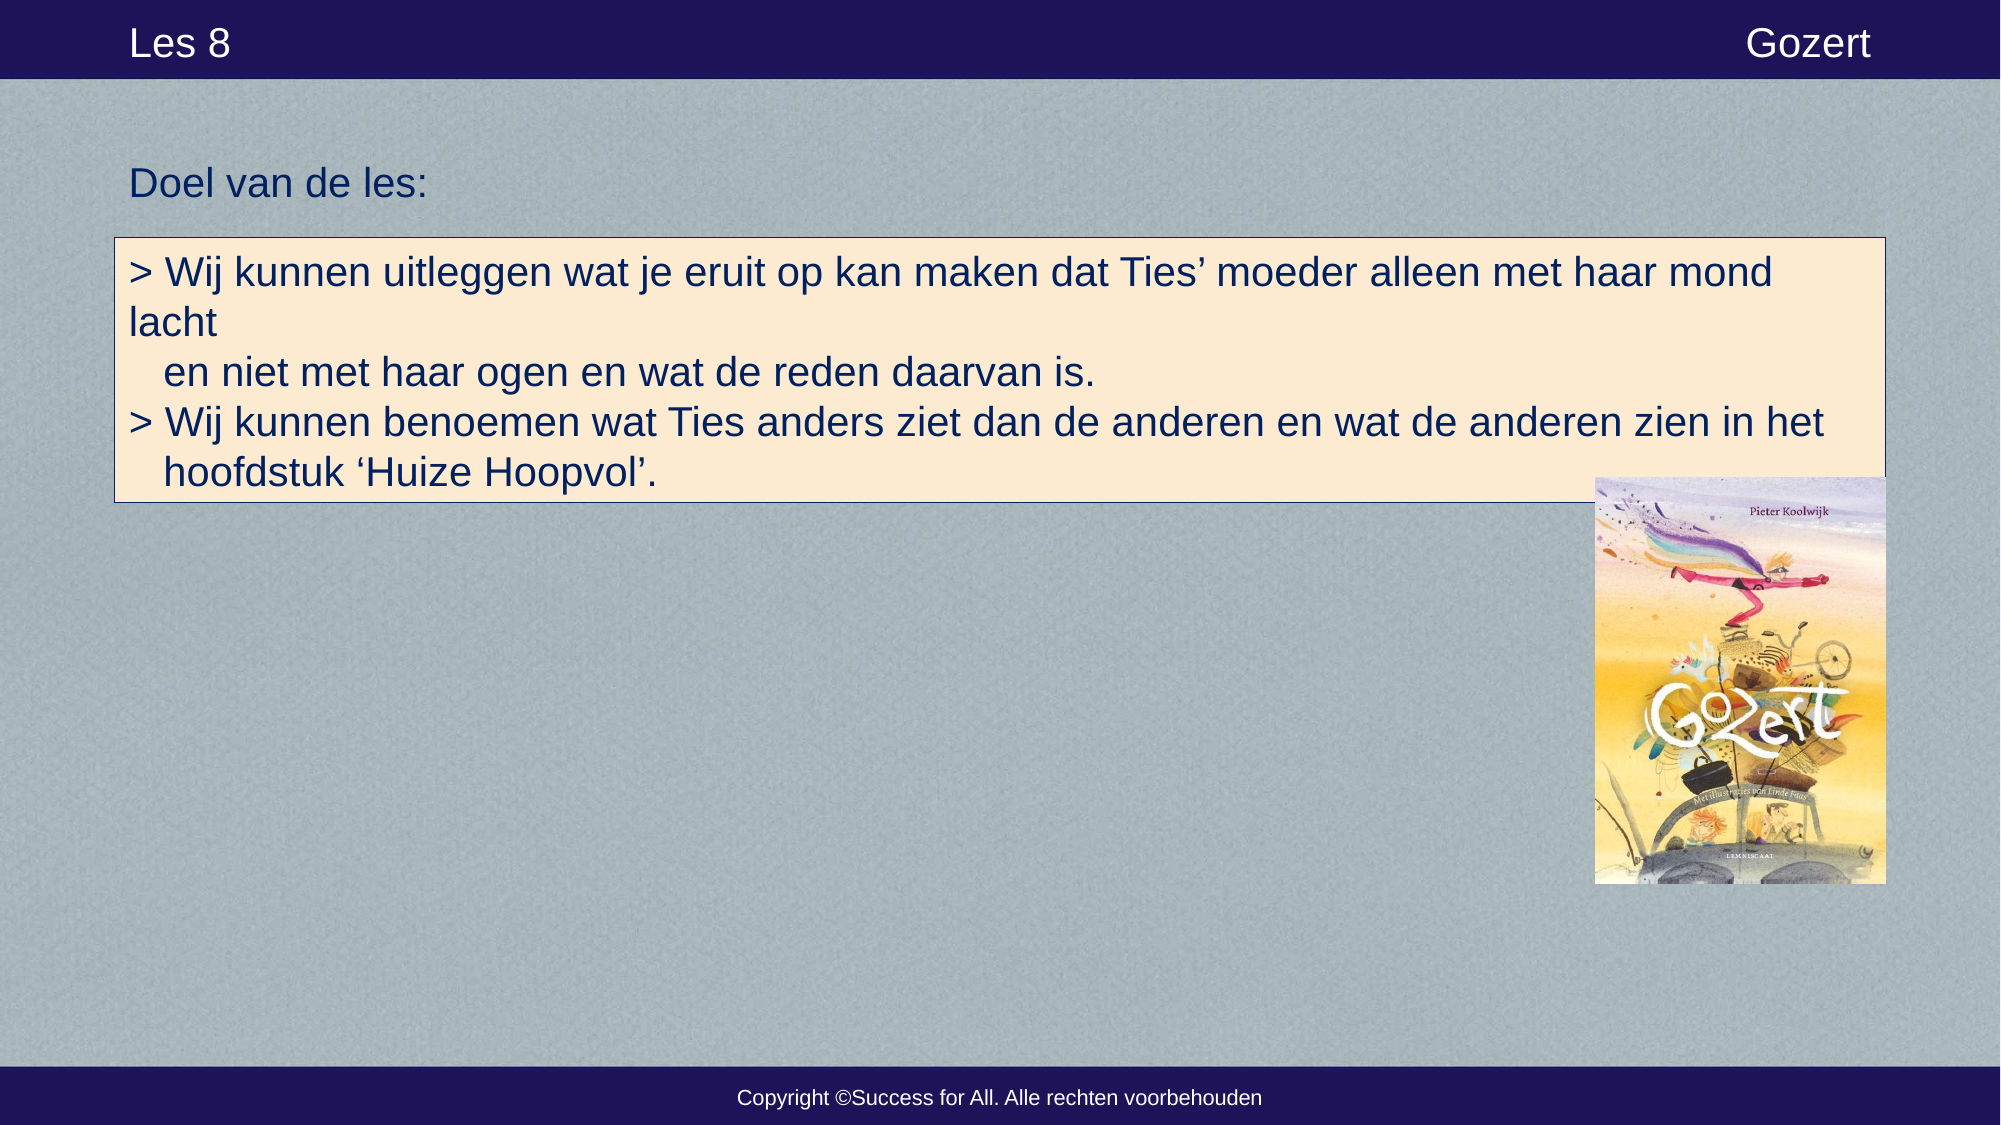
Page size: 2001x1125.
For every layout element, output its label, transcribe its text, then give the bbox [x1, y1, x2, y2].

text_box Gozert [999, 8, 1886, 73]
picture [0, 0, 2001, 1125]
text_box Doel van de les: [113, 148, 1635, 214]
text_box > Wij kunnen uitleggen wat je eruit op kan maken dat Ties’ moeder alleen met haar mond lacht en niet met haar ogen en wat de reden daarvan is. > Wij kunnen benoemen wat Ties anders ziet dan de anderen en wat de anderen zien in het hoofdstuk ‘Huize Hoopvol’. [114, 237, 1886, 503]
text_box Copyright ©Success for All. Alle rechten voorbehouden [0, 1076, 2000, 1125]
text_box Les 8 [114, 8, 354, 73]
